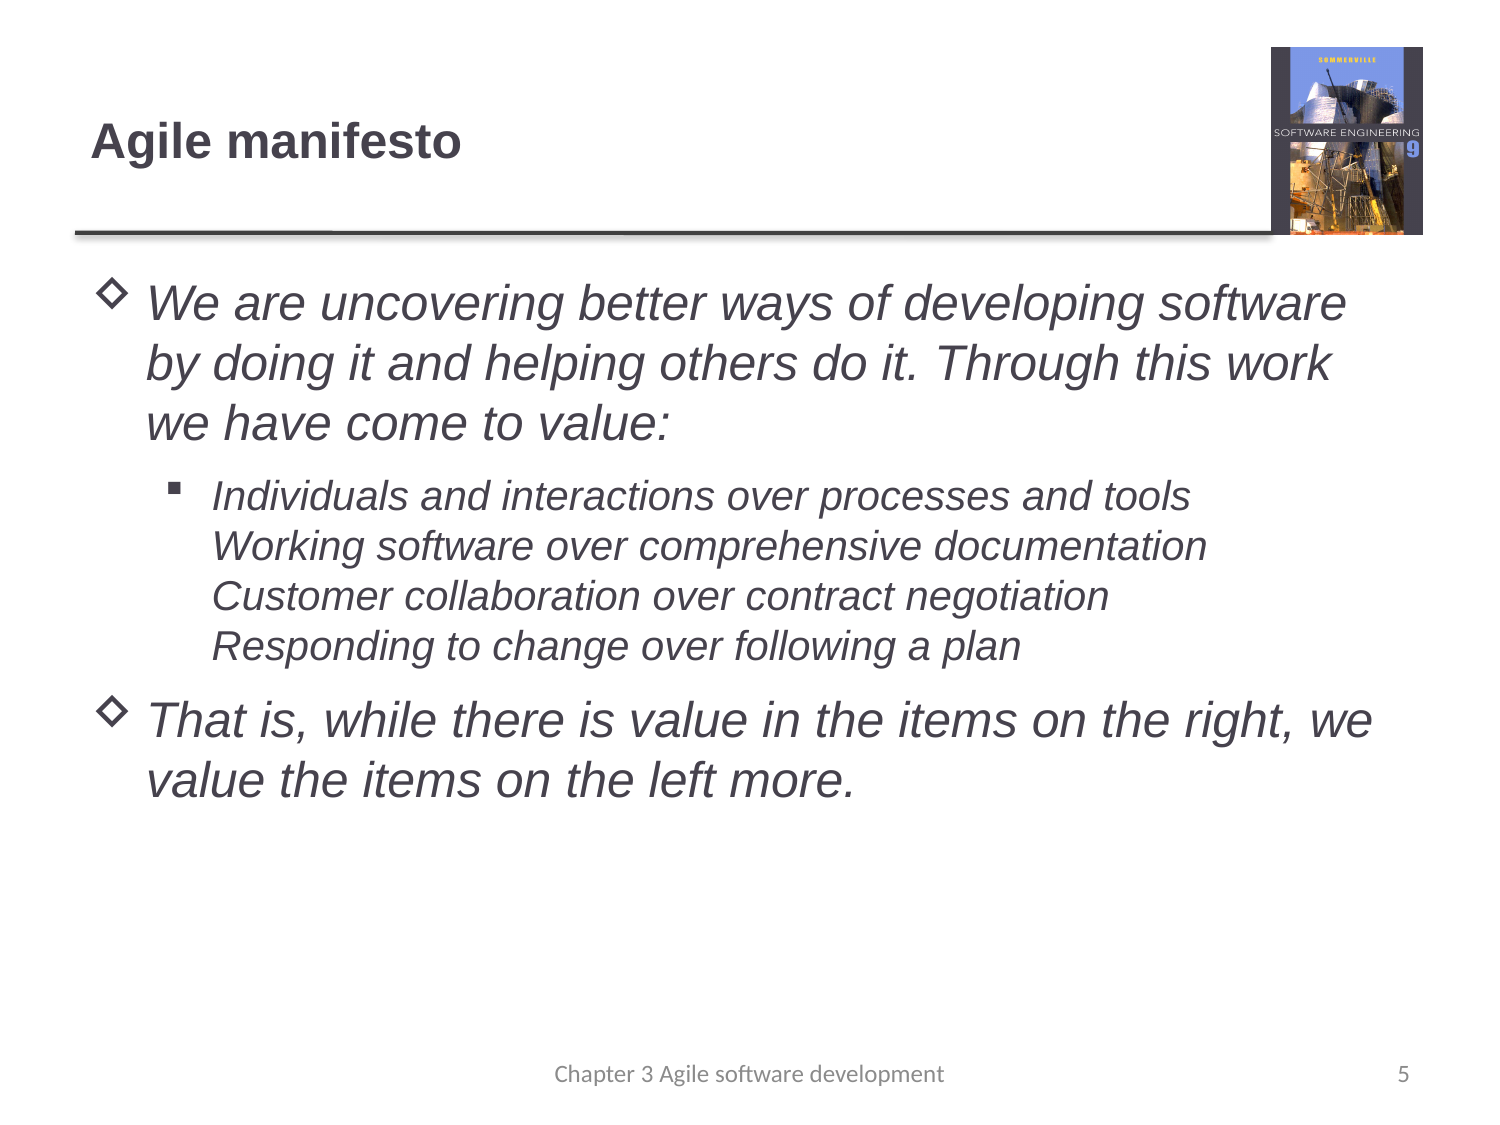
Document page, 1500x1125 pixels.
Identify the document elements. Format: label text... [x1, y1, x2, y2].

title Agile manifesto [74, 44, 1272, 233]
slide_number 5 [1074, 1042, 1425, 1103]
footer Chapter 3 Agile software development [512, 1042, 988, 1103]
list We are uncovering better ways of developing software by doing it and helping others do it. Through this work we have come to value: Individuals and interactions over processes and tools Working software over comprehensive documentation Customer collaboration over contract negotiation Responding to change over following a plan That is, while there is value in the items on the right, we value the items on the left more. [75, 262, 1425, 1005]
picture [1272, 47, 1423, 235]
